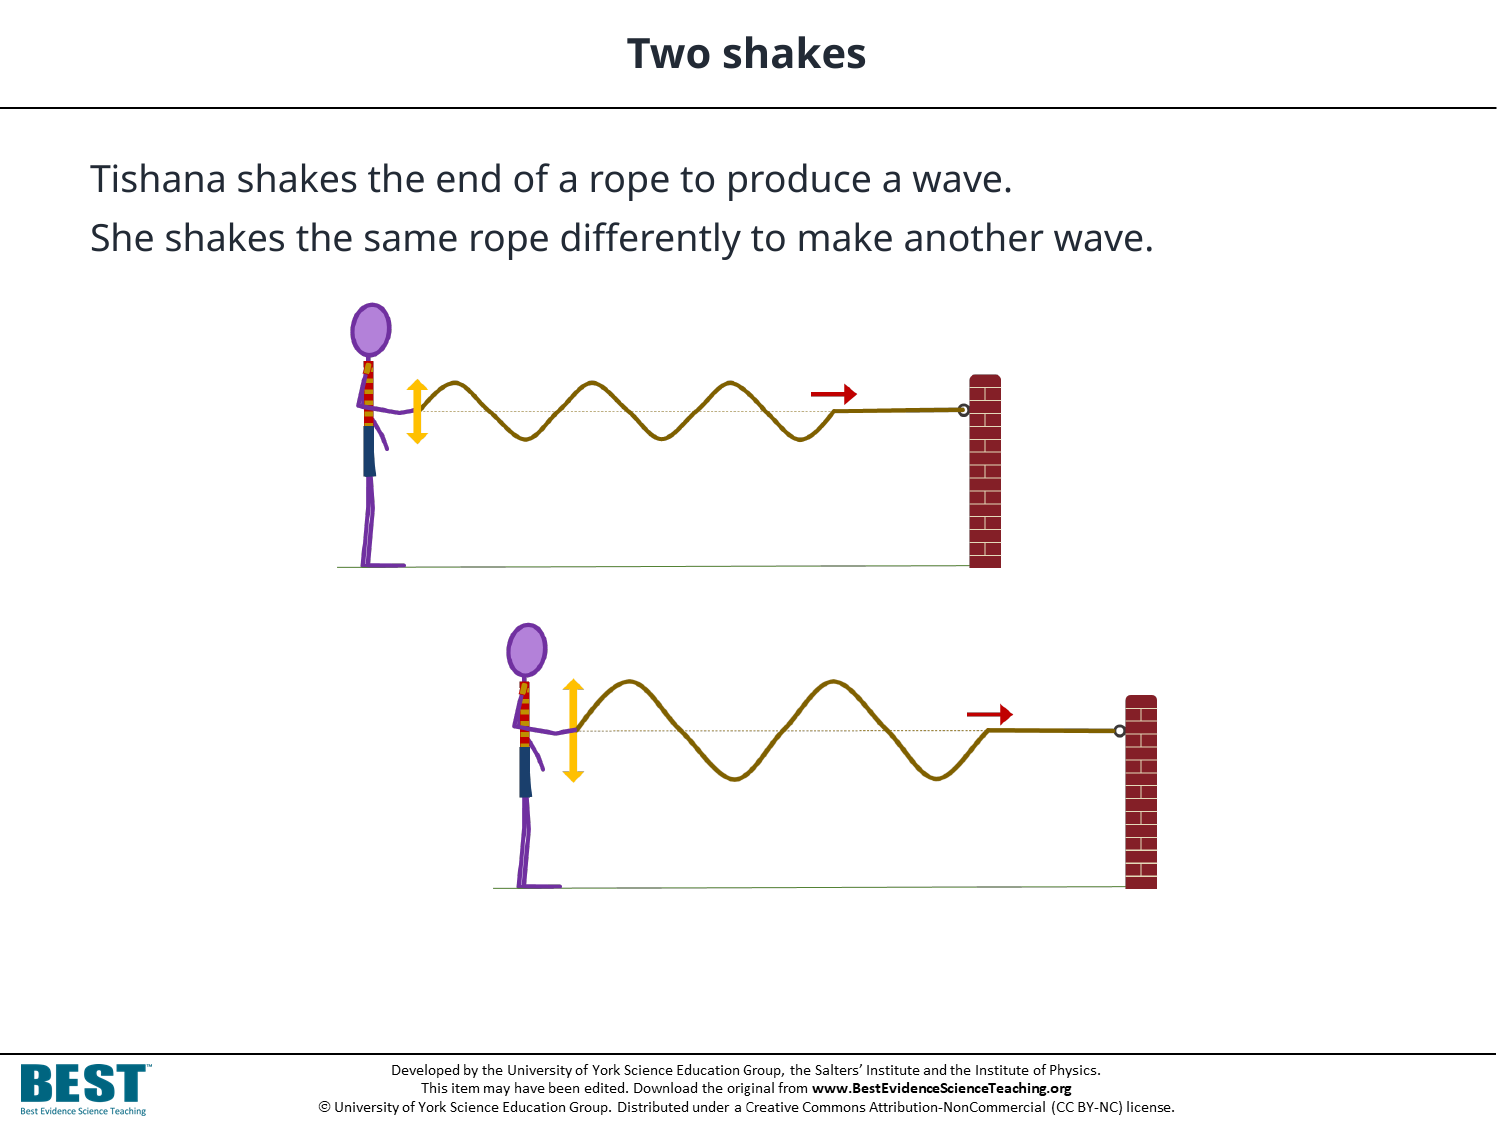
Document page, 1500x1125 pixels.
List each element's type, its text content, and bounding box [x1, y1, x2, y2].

picture [0, 107, 1497, 1125]
text_box Two shakes [23, 4, 1471, 99]
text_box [336, 302, 1158, 889]
